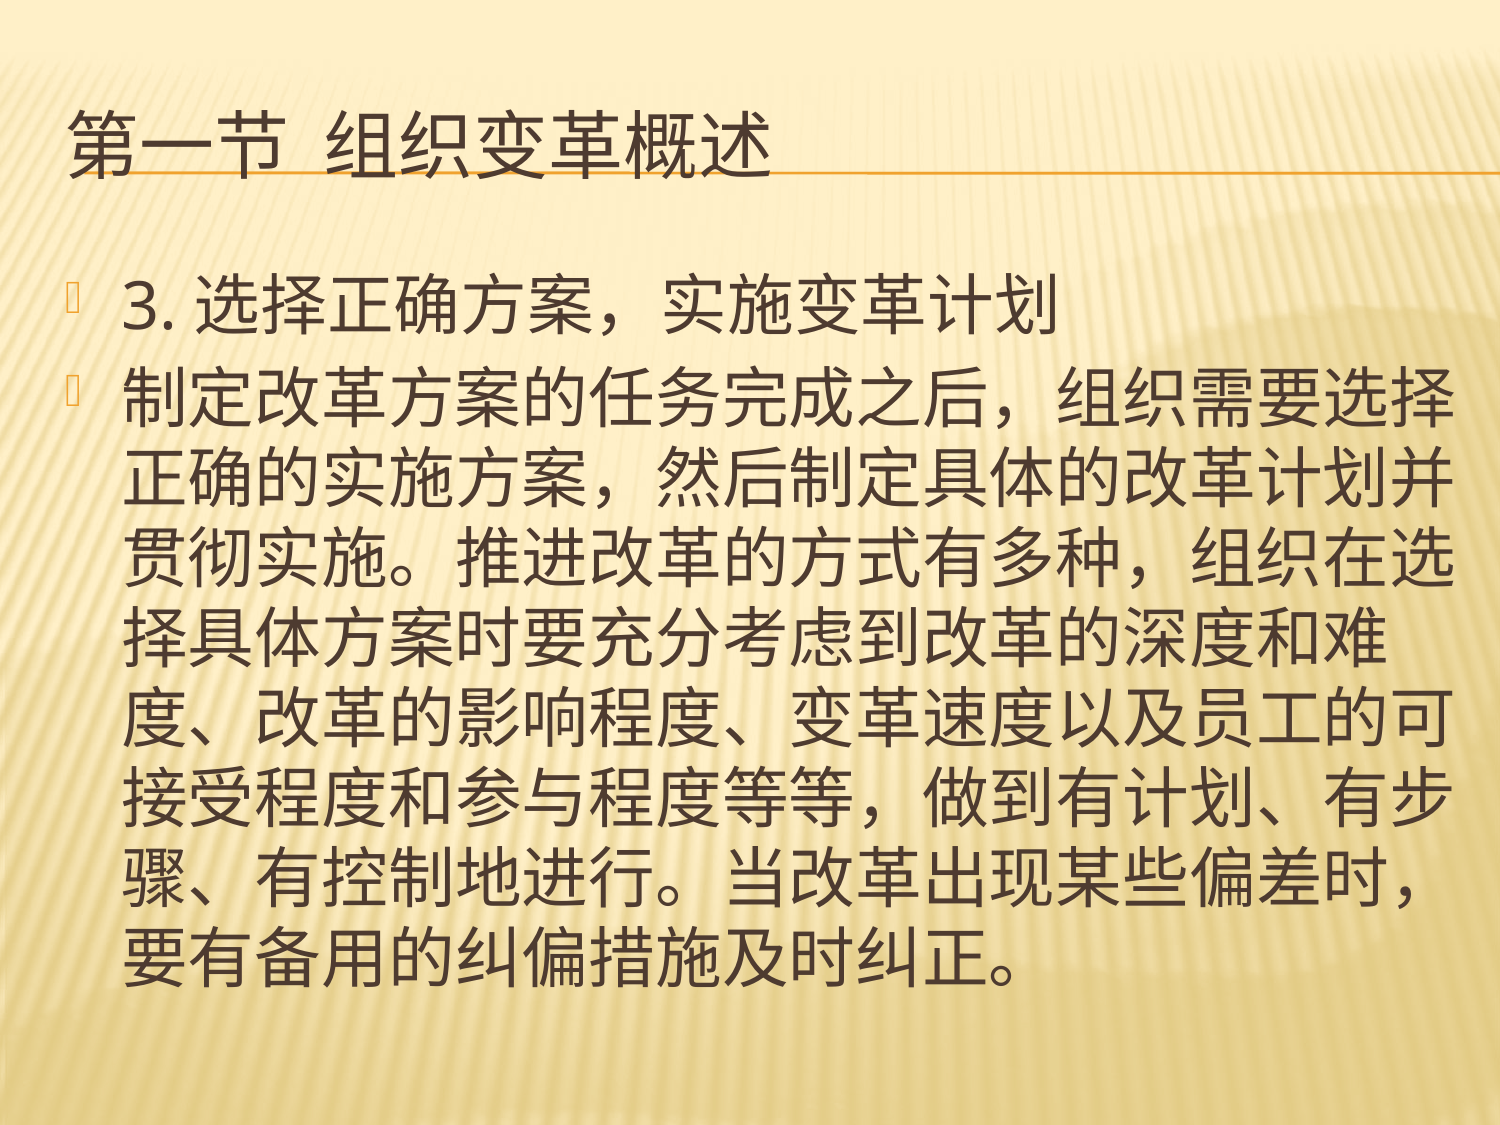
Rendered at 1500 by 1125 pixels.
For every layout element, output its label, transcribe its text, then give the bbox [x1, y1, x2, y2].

list 3.选择正确方案，实施变革计划 制定改革方案的任务完成之后，组织需要选择正确的实施方案，然后制定具体的改革计划并贯彻实施。推进改革的方式有多种，组织在选择具体方案时要充分考虑到改革的深度和难度、改革的影响程度、变革速度以及员工的可接受程度和参与程度等等，做到有计划、有步骤、有控制地进行。当改革出现某些偏差时，要有备用的纠偏措施及时纠正。 [49, 254, 1476, 998]
title 第一节 组织变革概述 [50, 75, 1475, 213]
